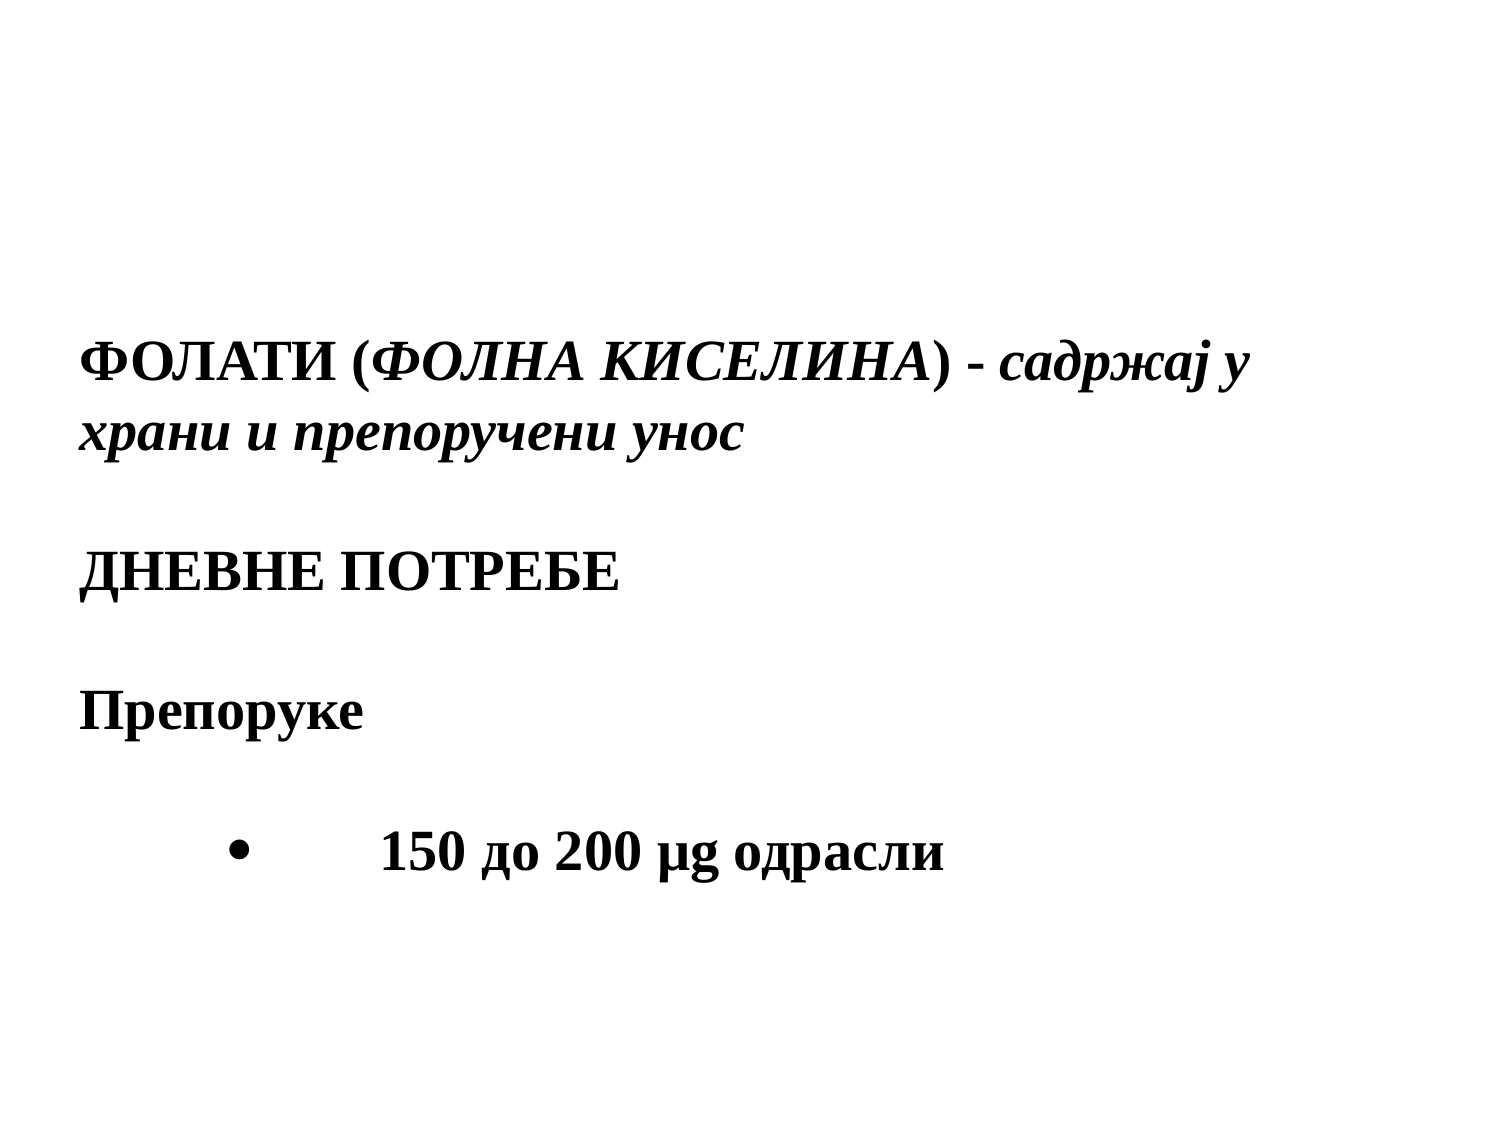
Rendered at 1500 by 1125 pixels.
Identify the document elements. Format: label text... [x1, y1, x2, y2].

text_box ФОЛАТИ (ФОЛНА КИСЕЛИНА) - садржај у храни и препоручени унос ДНЕВНЕ ПОТРЕБЕ Препоруке · 150 до 200 μg одрасли [64, 314, 1340, 959]
